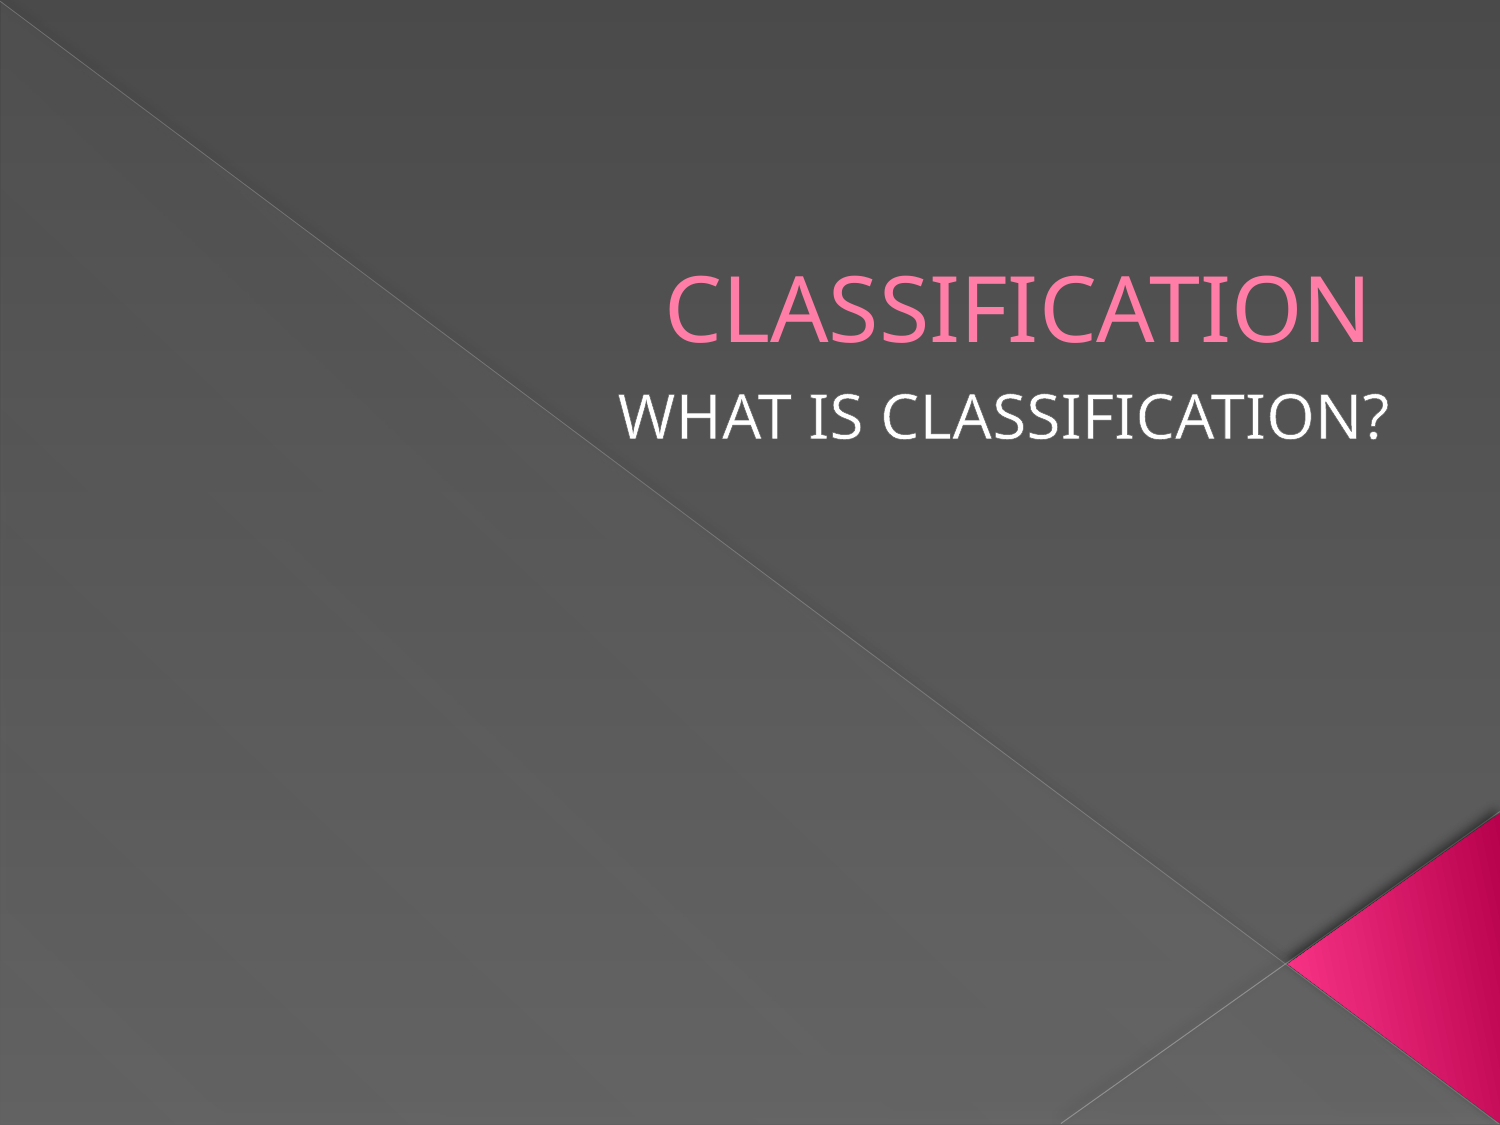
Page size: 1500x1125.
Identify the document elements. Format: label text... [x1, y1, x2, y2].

title CLASSIFICATION [88, 127, 1412, 369]
subtitle WHAT IS CLASSIFICATION? [88, 369, 1412, 657]
